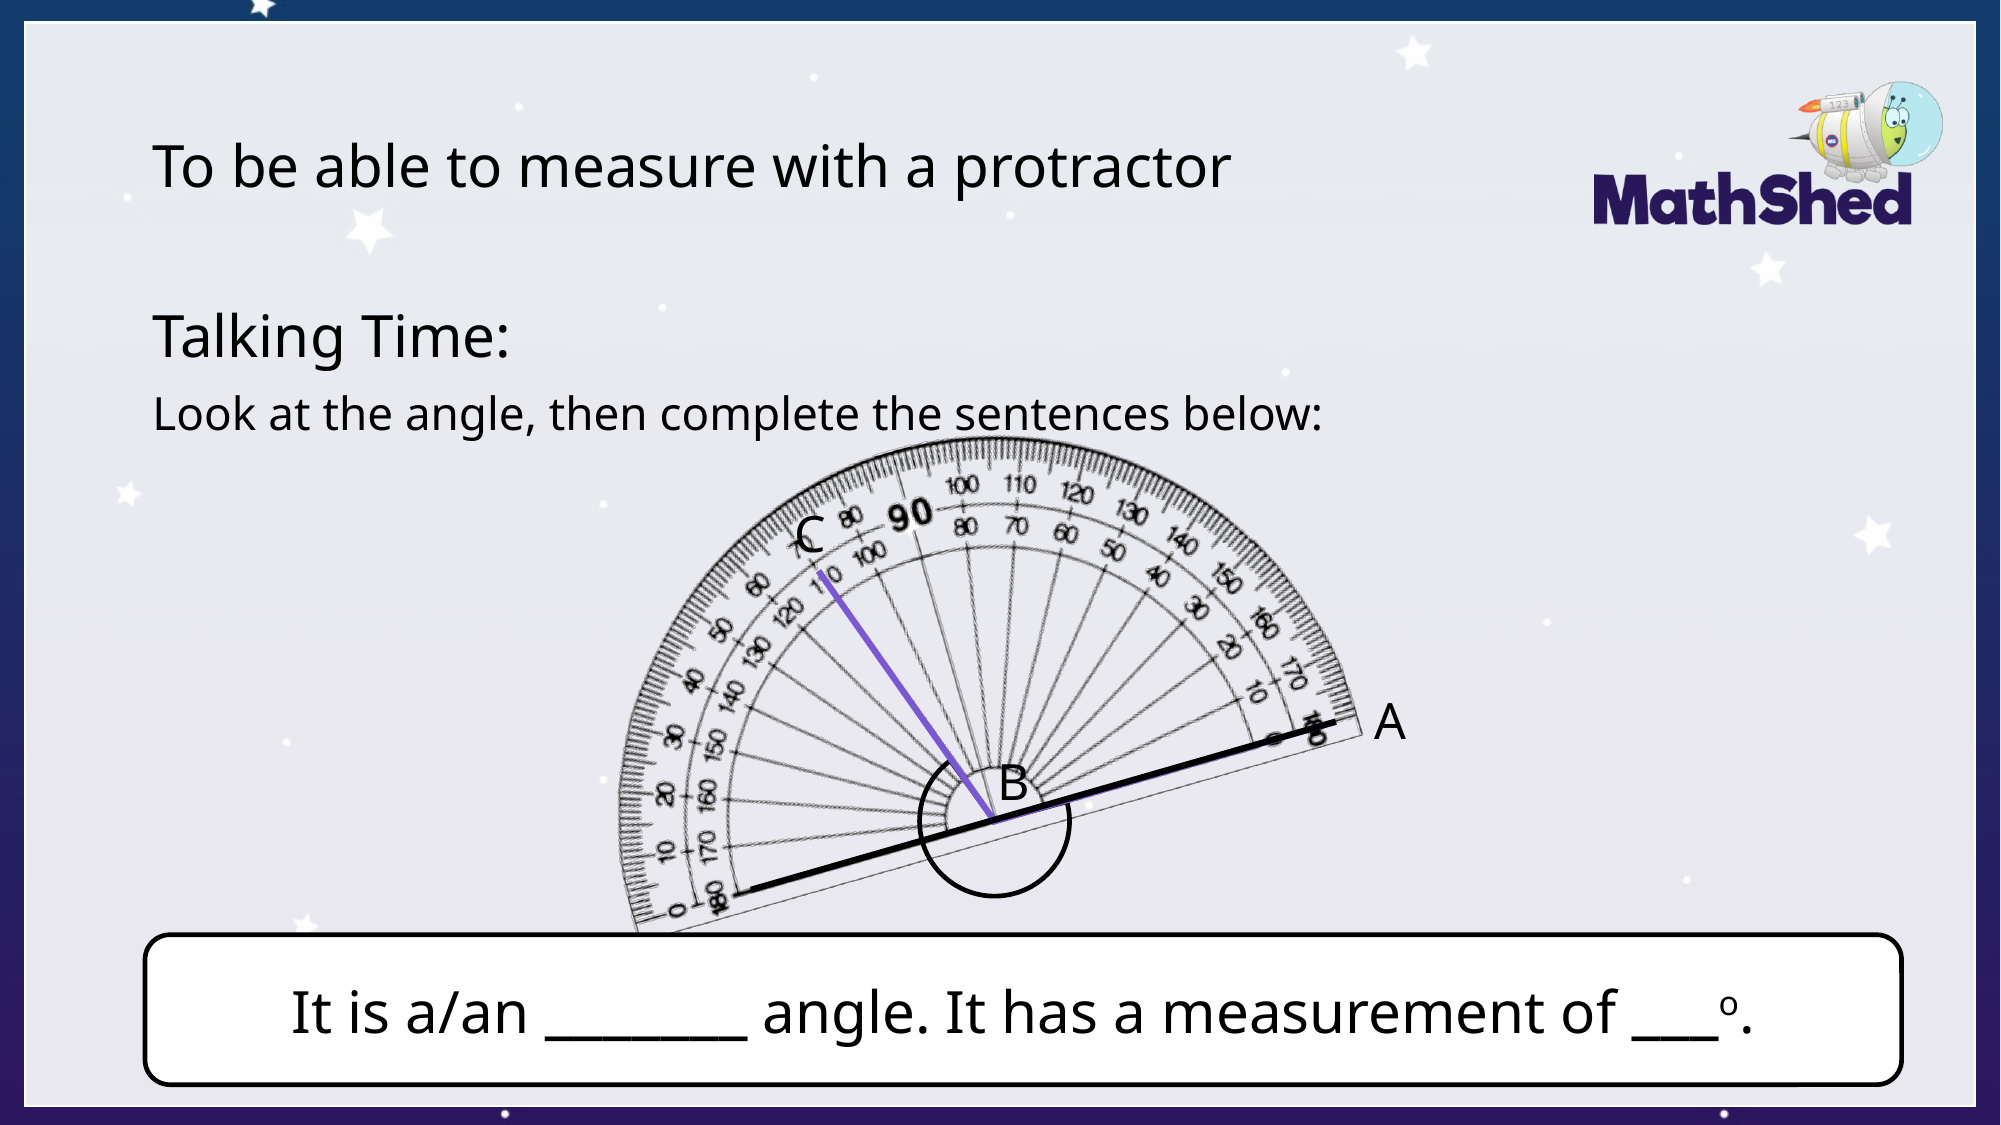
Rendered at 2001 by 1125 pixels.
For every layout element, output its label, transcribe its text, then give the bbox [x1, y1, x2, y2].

text_box It is a/an _______ angle. It has a measurement of ___o. [143, 933, 1903, 1086]
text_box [818, 570, 994, 721]
text_box [962, 890, 1027, 898]
text_box A [1359, 681, 1422, 757]
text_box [750, 721, 1336, 890]
title To be able to measure with a protractor [137, 59, 1578, 278]
list Talking Time: Look at the angle, then complete the sentences below: [137, 299, 1863, 1014]
picture [0, 0, 2001, 1125]
